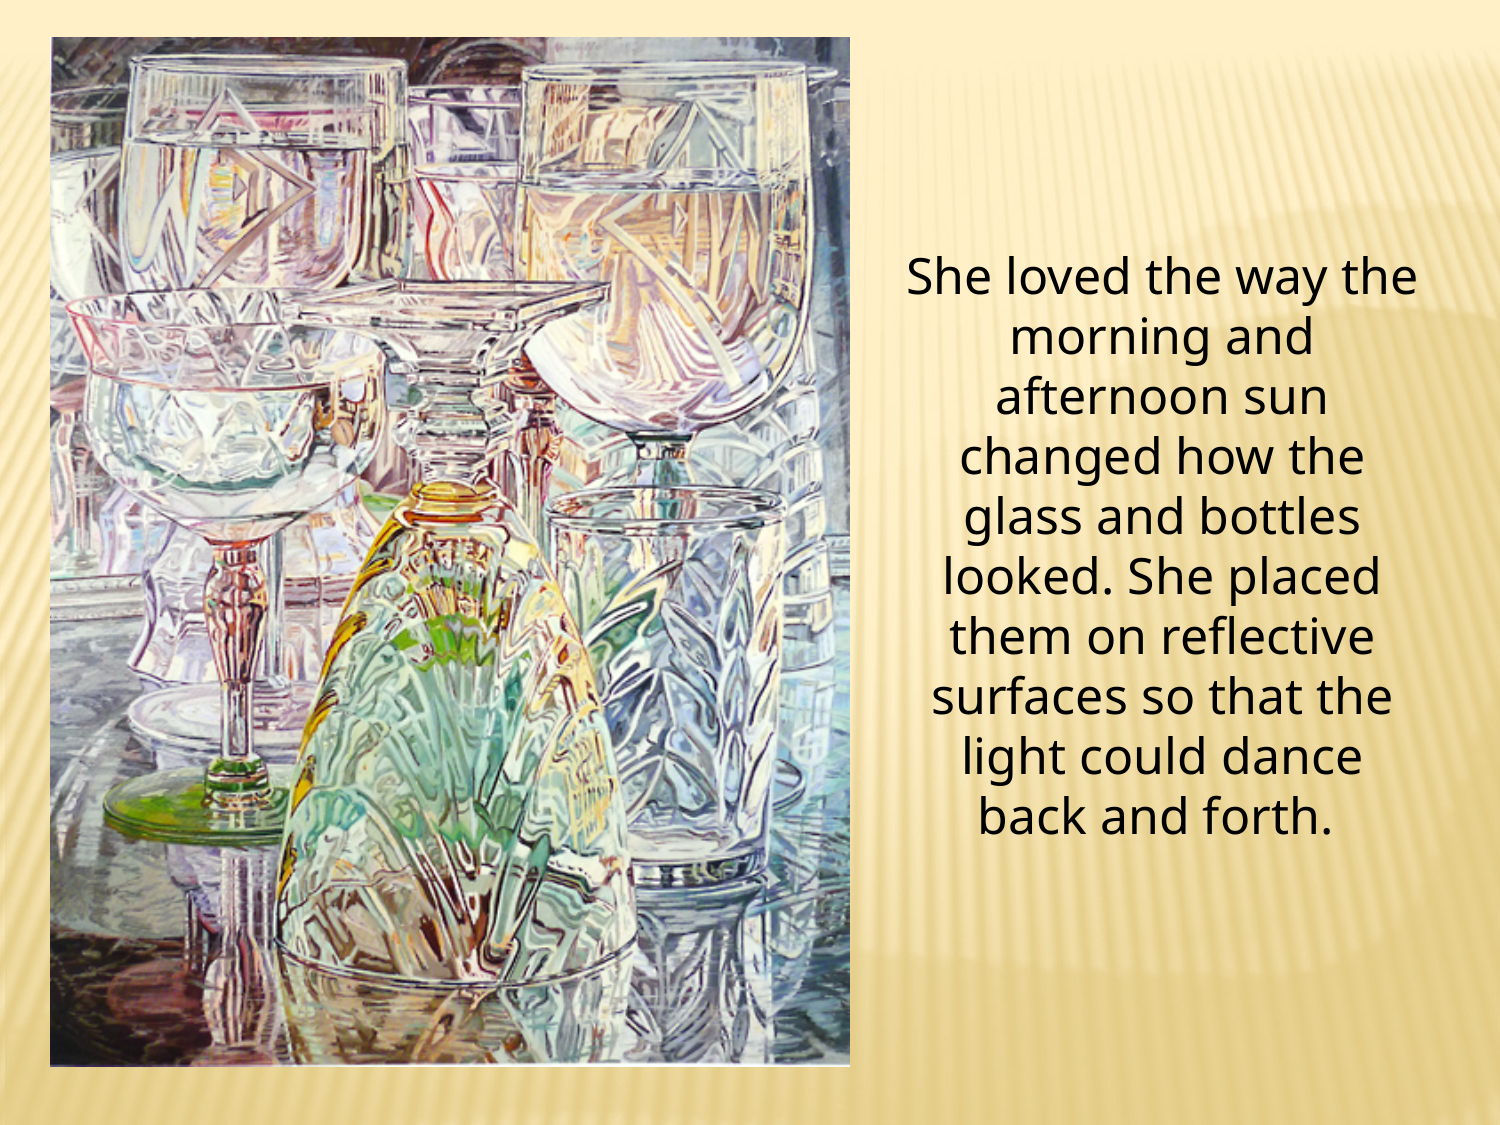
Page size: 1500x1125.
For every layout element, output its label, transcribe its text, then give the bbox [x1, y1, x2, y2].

text_box She loved the way the morning and afternoon sun changed how the glass and bottles looked. She placed them on reflective surfaces so that the light could dance back and forth. [887, 237, 1438, 853]
picture [49, 37, 851, 1068]
